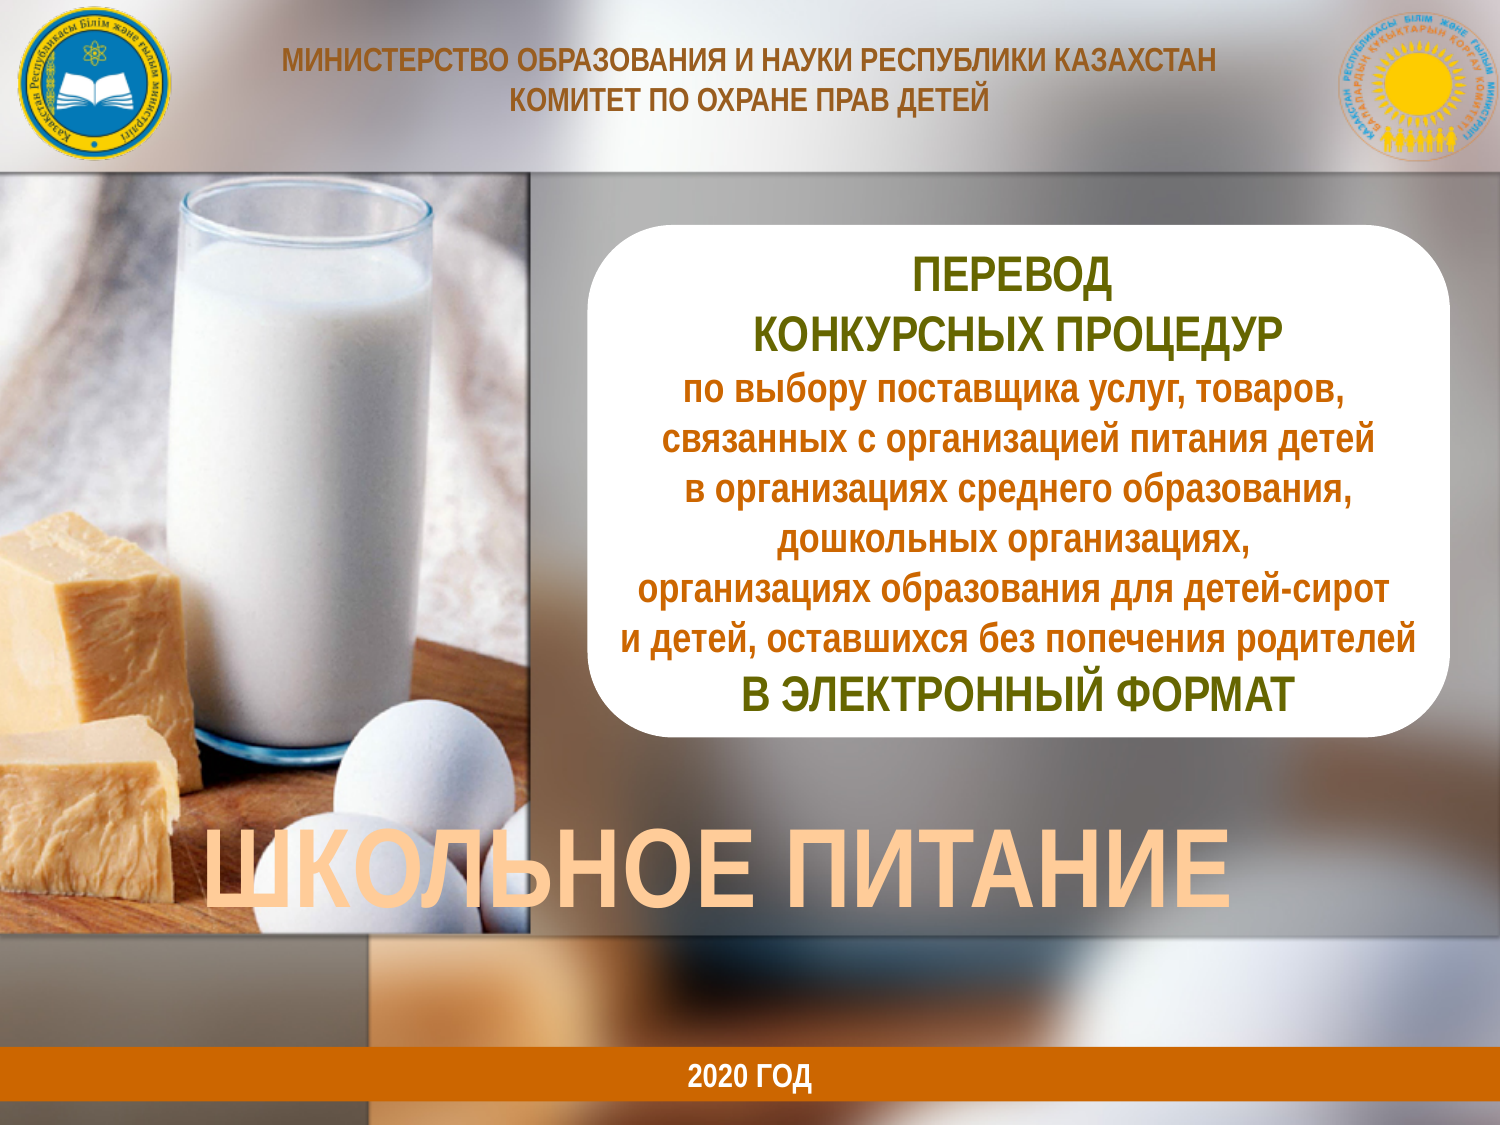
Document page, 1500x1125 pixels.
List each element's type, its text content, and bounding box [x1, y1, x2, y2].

text_box МИНИСТЕРСТВО ОБРАЗОВАНИЯ И НАУКИ РЕСПУБЛИКИ КАЗАХСТАН КОМИТЕТ ПО ОХРАНЕ ПРАВ ДЕТЕЙ [204, 30, 1332, 126]
picture [0, 0, 1500, 1046]
text_box 2020 ГОД [0, 1046, 1500, 1102]
text_box ПЕРЕВОД КОНКУРСНЫХ ПРОЦЕДУР по выбору поставщика услуг, товаров, связанных с организацией питания детей в организациях среднего образования, дошкольных организациях, организациях образования для детей-сирот и детей, оставшихся без попечения родителей В ЭЛЕКТРОННЫЙ ФОРМАТ [587, 224, 1450, 738]
picture [0, 1102, 1500, 1125]
text_box ШКОЛЬНОЕ ПИТАНИЕ [186, 787, 1250, 938]
